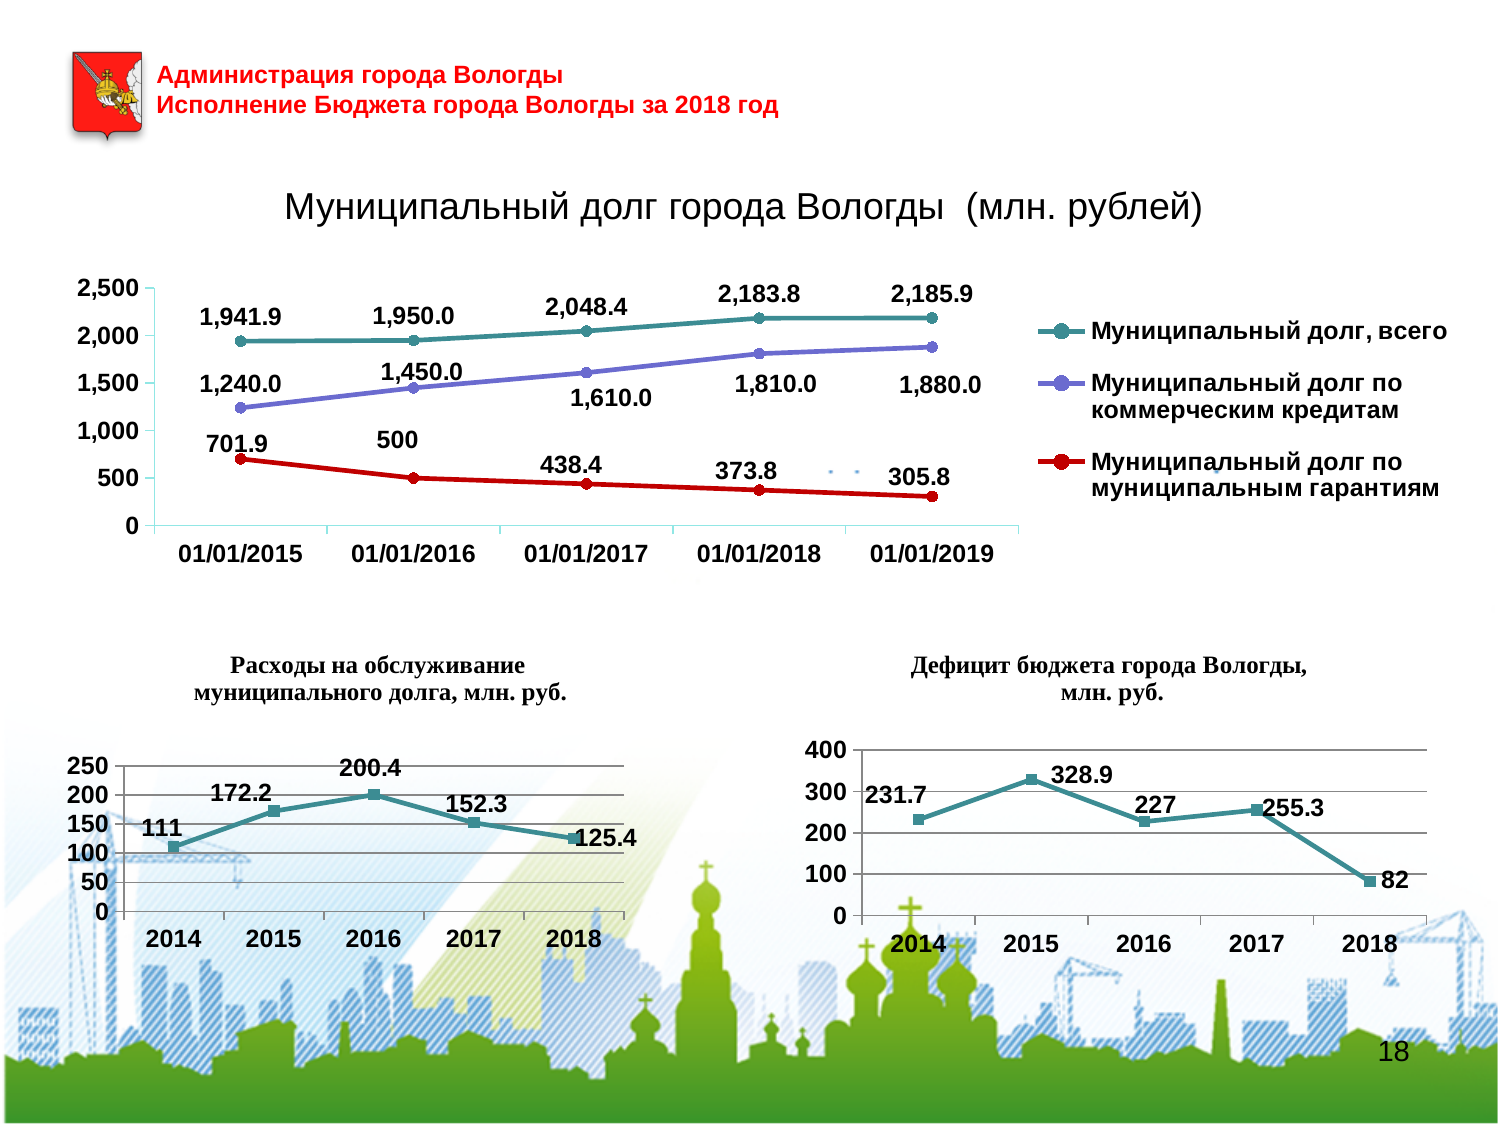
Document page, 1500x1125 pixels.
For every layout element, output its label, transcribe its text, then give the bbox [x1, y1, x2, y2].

slide_number 18 [1074, 1024, 1426, 1103]
chart [773, 644, 1454, 985]
text_box Администрация города Вологды Исполнение Бюджета города Вологды за 2018 год [144, 50, 1489, 126]
chart [58, 644, 704, 985]
picture [0, 622, 1500, 1125]
text_box Муниципальный долг города Вологды (млн. рублей) [46, 140, 1442, 267]
chart [0, 269, 1500, 622]
picture [0, 0, 1500, 269]
